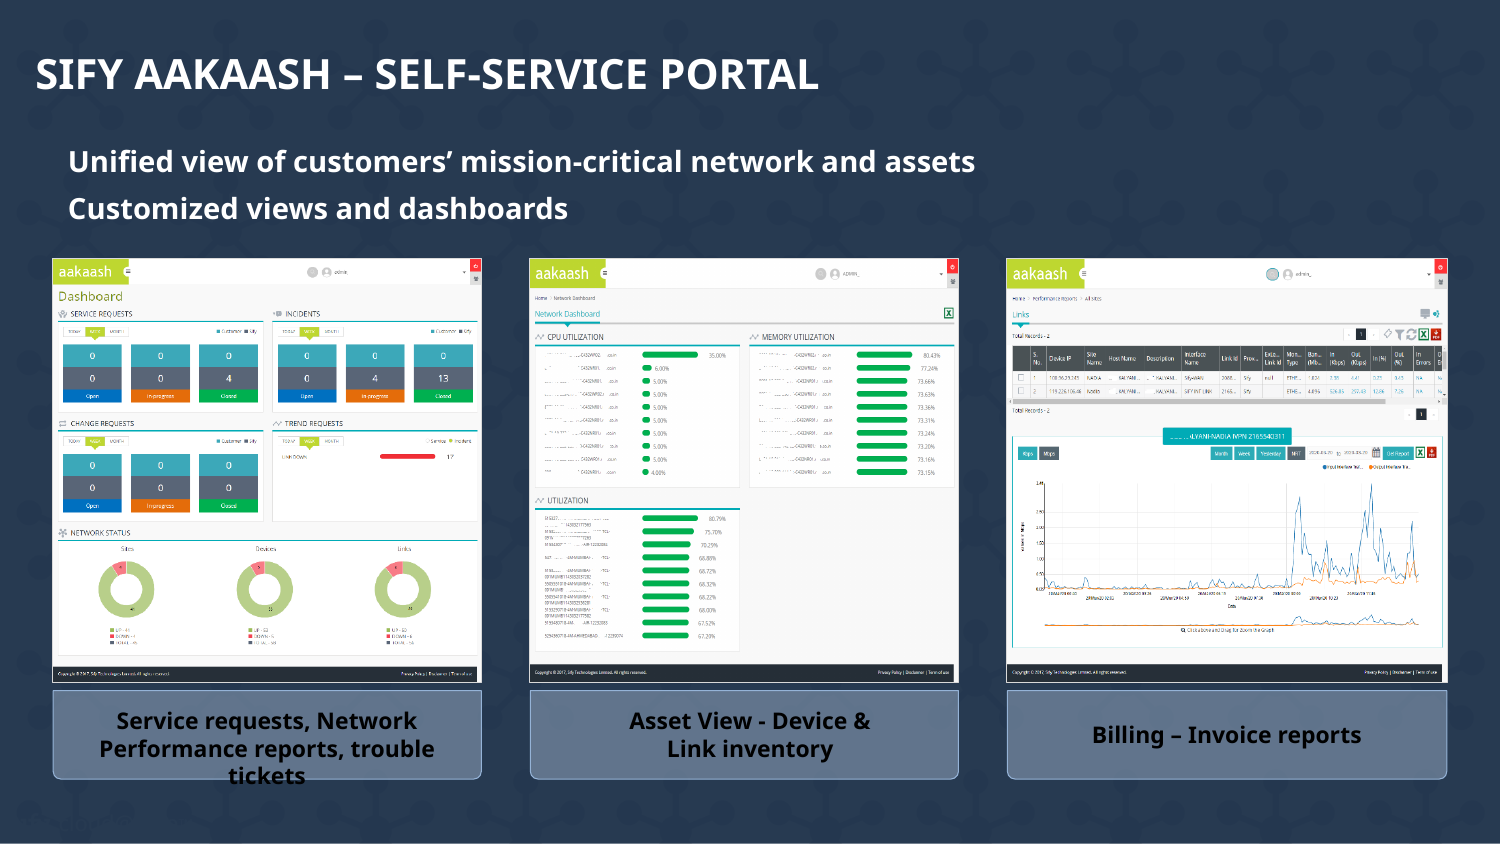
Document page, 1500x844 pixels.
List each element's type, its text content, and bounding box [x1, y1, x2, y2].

text_box Asset View - Device & Link inventory [600, 699, 900, 770]
text_box Billing – Invoice reports [1034, 713, 1420, 756]
text_box [528, 689, 961, 782]
text_box [51, 688, 484, 777]
picture [52, 258, 482, 682]
picture [529, 258, 959, 682]
text_box Unified view of customers’ mission-critical network and assets Customized views and dashboards [53, 135, 1447, 233]
text_box [1005, 689, 1449, 782]
title Sify Aakaash – Self-Service Portal [35, 39, 1272, 106]
picture [1007, 258, 1448, 682]
text_box Service requests, Network Performance reports, trouble tickets [53, 699, 482, 797]
